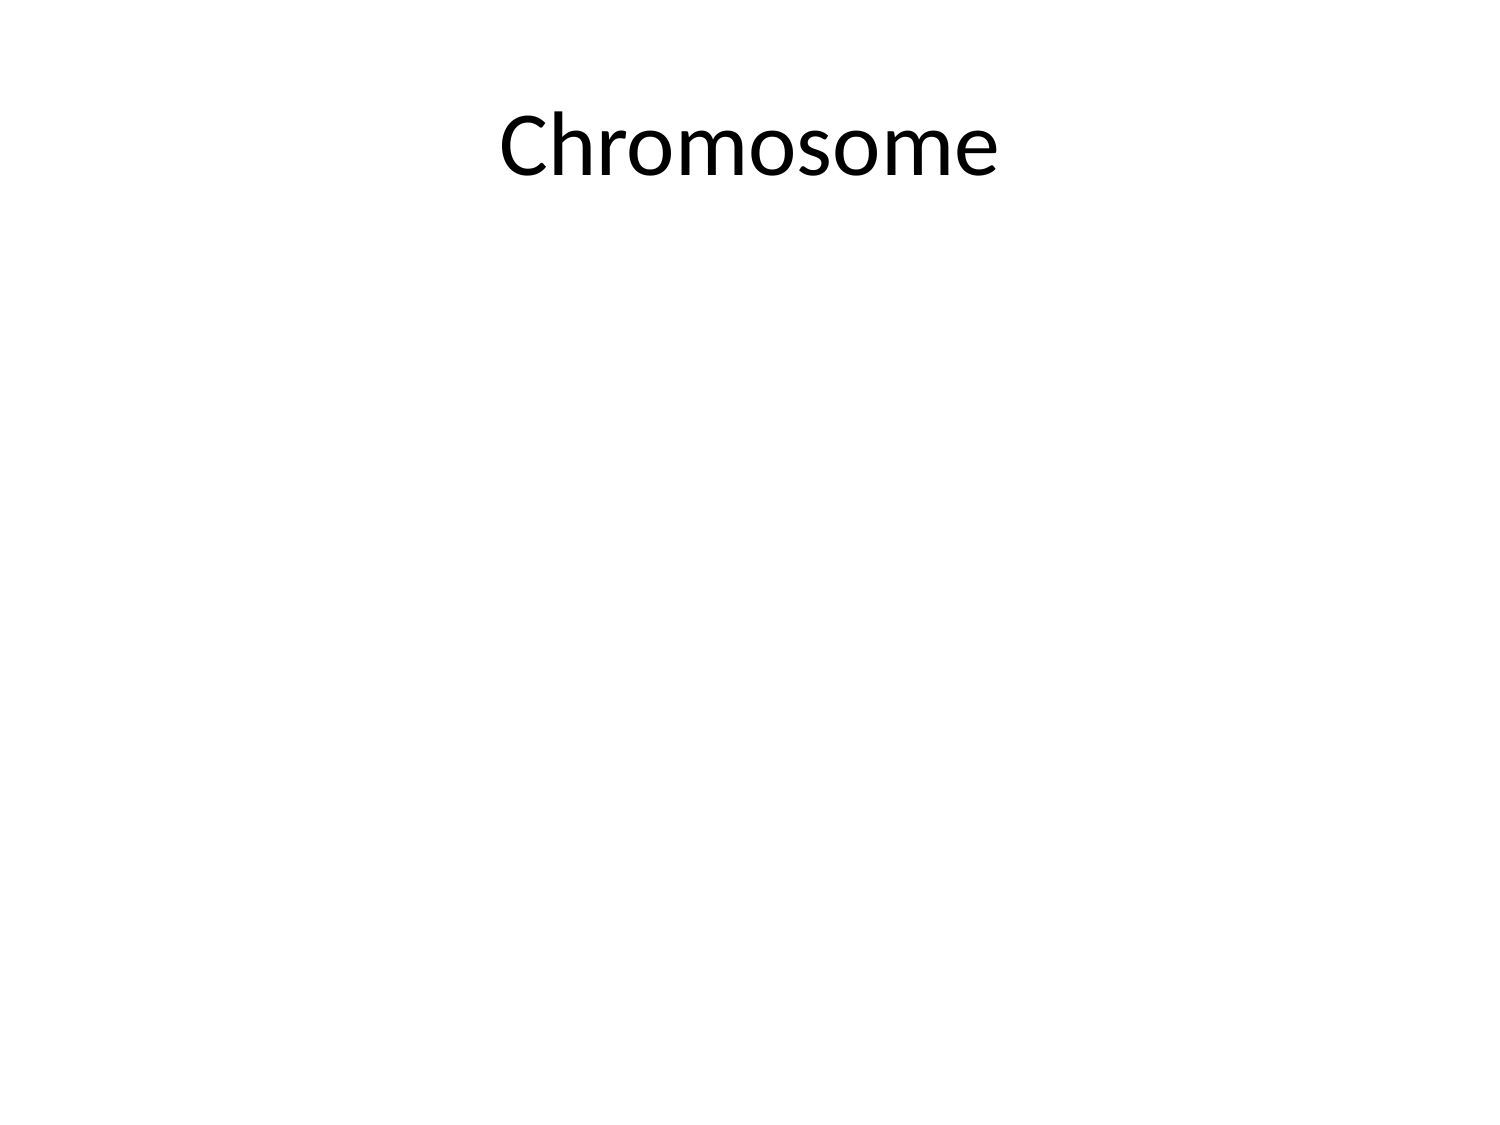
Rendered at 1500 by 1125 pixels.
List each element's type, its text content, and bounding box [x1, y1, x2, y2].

title Chromosome [75, 45, 1425, 233]
